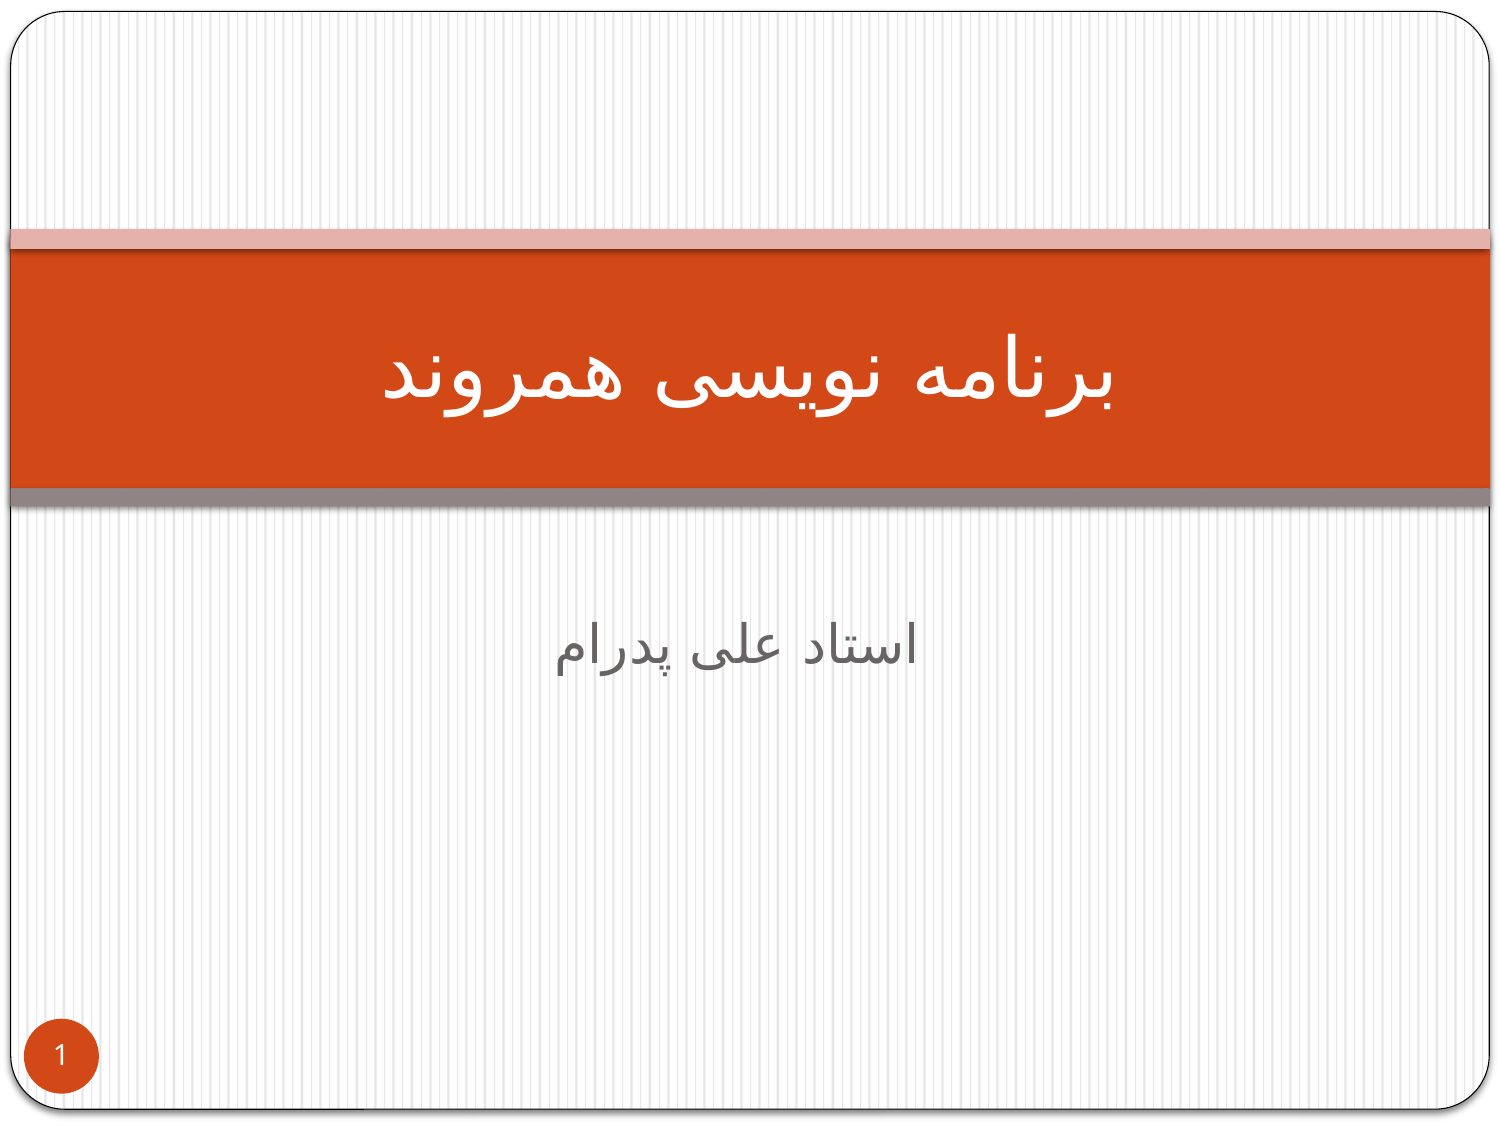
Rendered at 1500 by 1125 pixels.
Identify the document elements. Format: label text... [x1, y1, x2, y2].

slide_number 1 [23, 1018, 99, 1094]
subtitle استاد علی پدرام [212, 525, 1263, 788]
title برنامه نویسی همروند [75, 247, 1425, 489]
